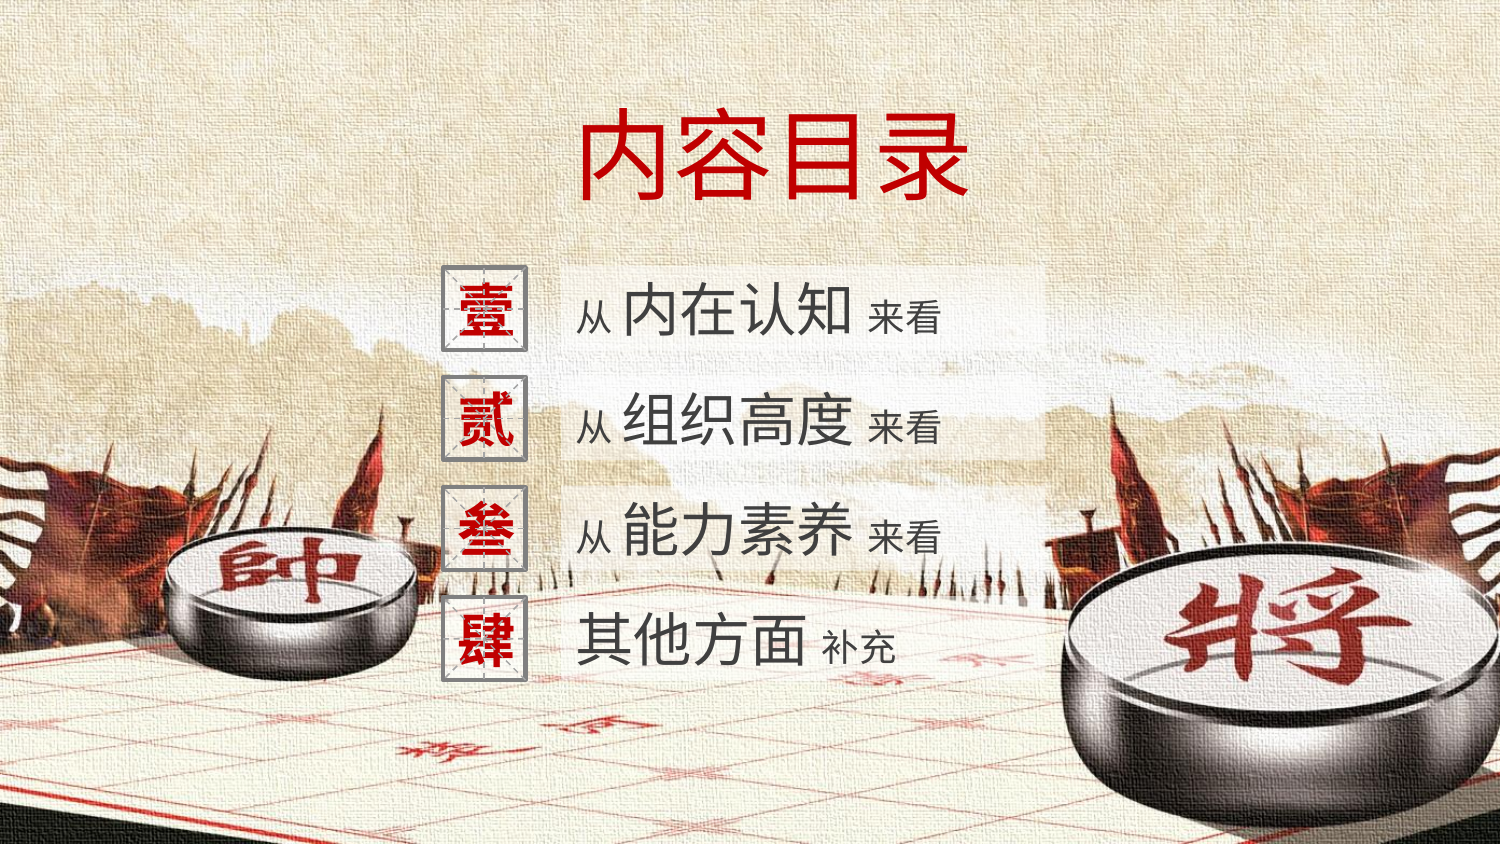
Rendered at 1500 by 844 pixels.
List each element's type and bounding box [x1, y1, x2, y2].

picture [0, 0, 1500, 844]
text_box [442, 376, 526, 460]
text_box [442, 486, 526, 571]
text_box [442, 597, 526, 681]
text_box [442, 267, 526, 351]
